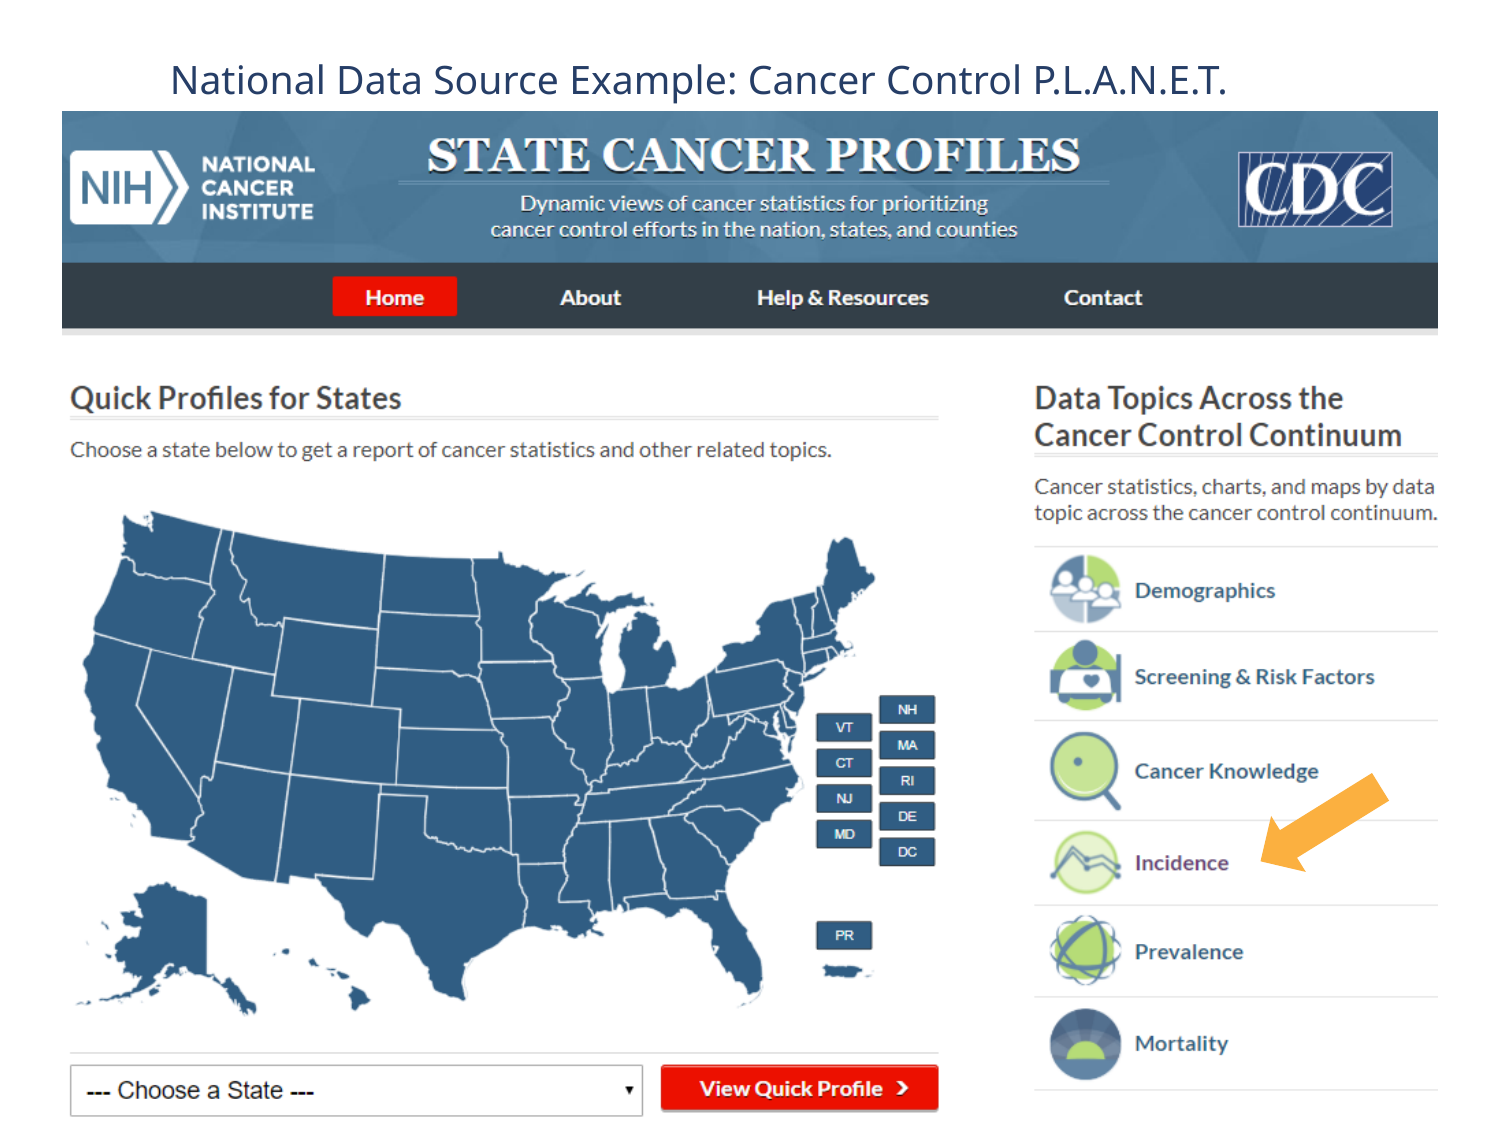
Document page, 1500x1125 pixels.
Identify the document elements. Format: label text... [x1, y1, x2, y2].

picture [62, 111, 1438, 1125]
text_box National Data Source Example: Cancer Control P.L.A.N.E.T. [155, 48, 1412, 111]
